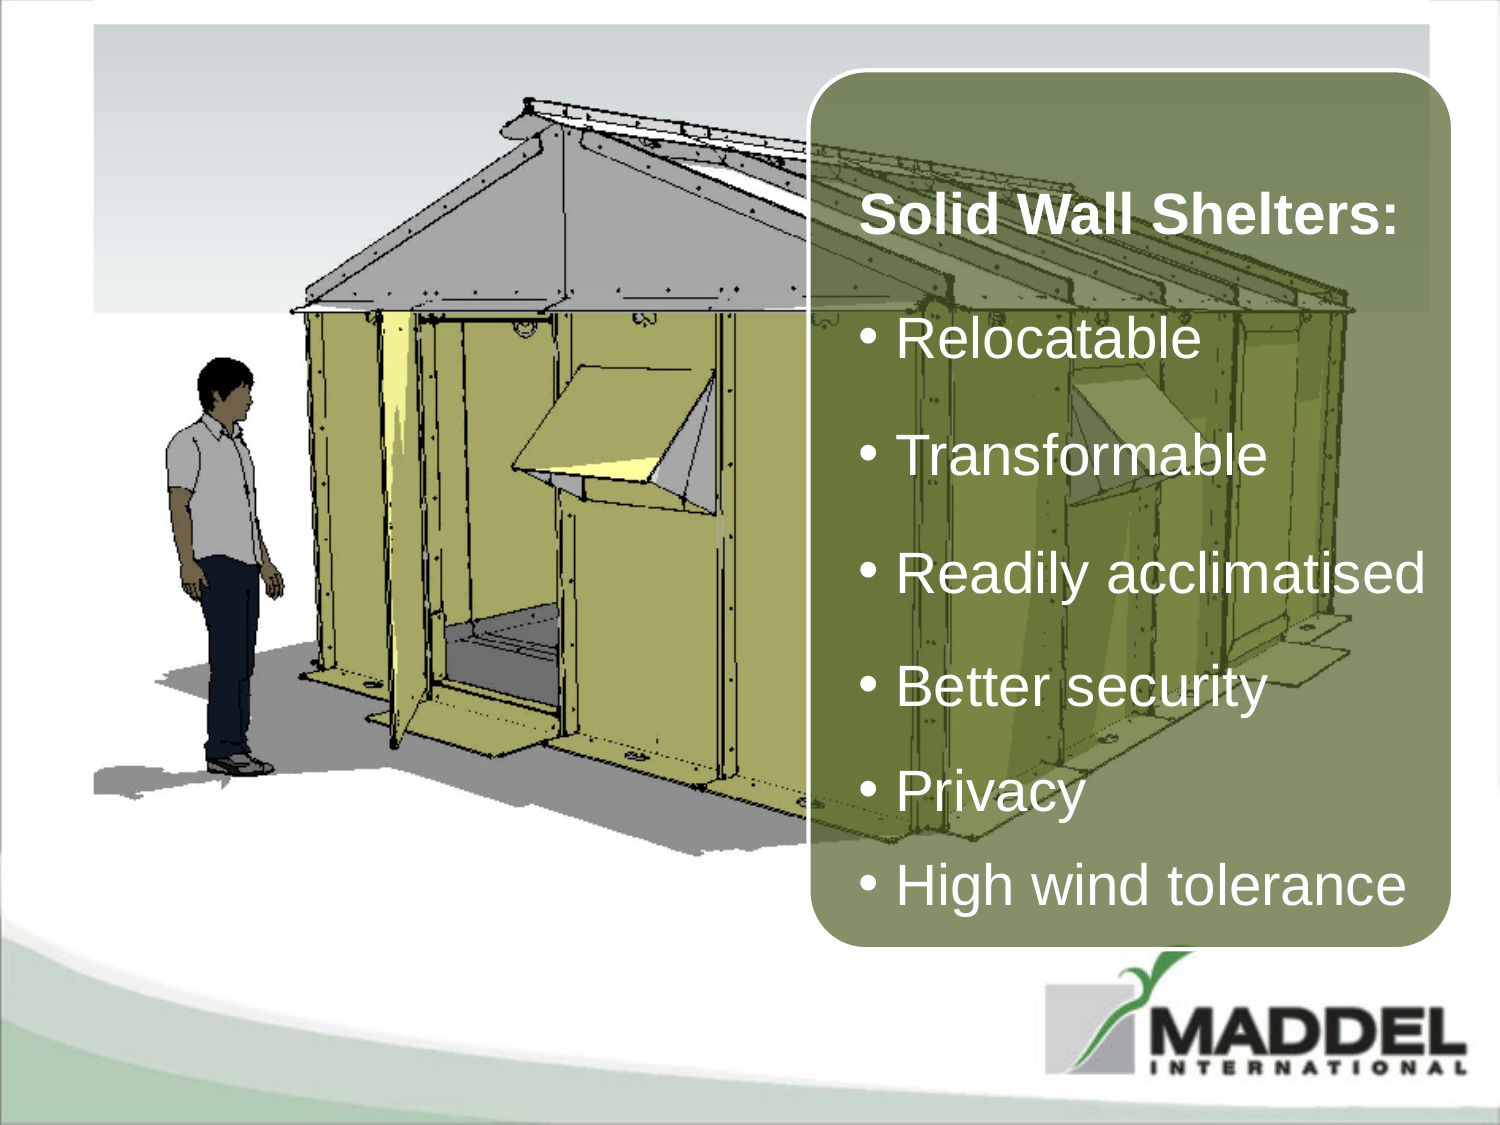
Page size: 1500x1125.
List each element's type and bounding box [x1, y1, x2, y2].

text_box [93, 0, 1430, 945]
picture [0, 0, 1500, 1125]
